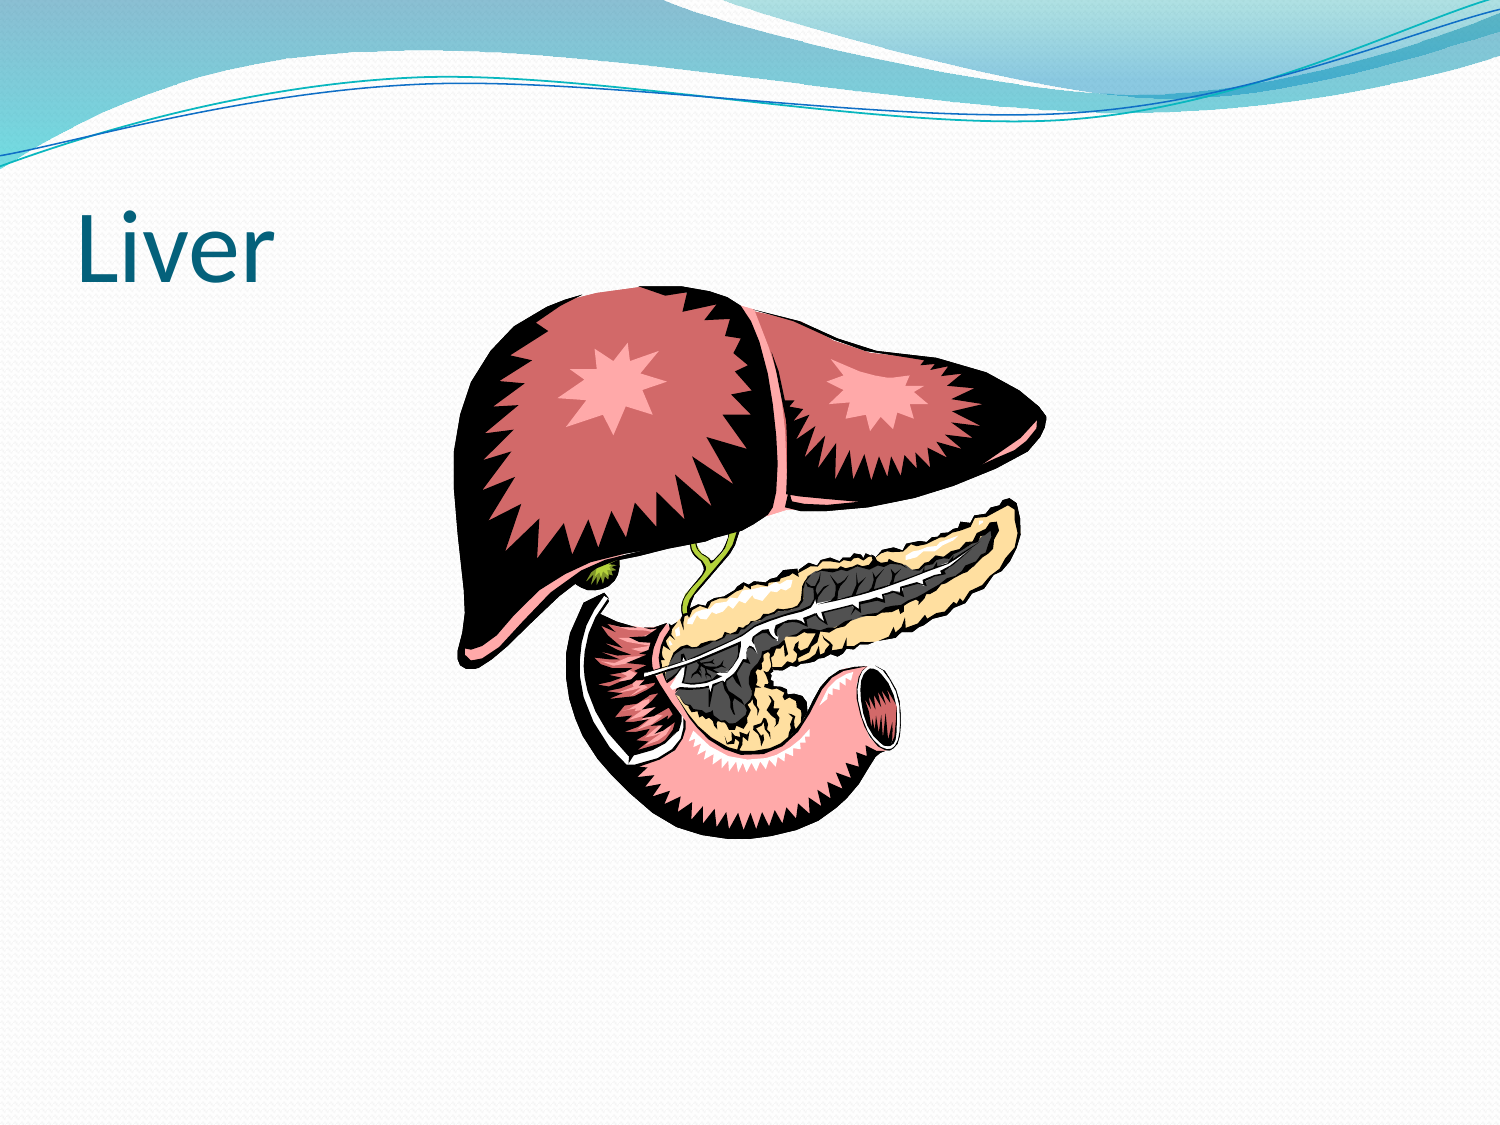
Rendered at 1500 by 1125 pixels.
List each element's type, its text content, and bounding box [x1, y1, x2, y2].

picture [448, 281, 1052, 844]
title Liver [75, 115, 1438, 303]
